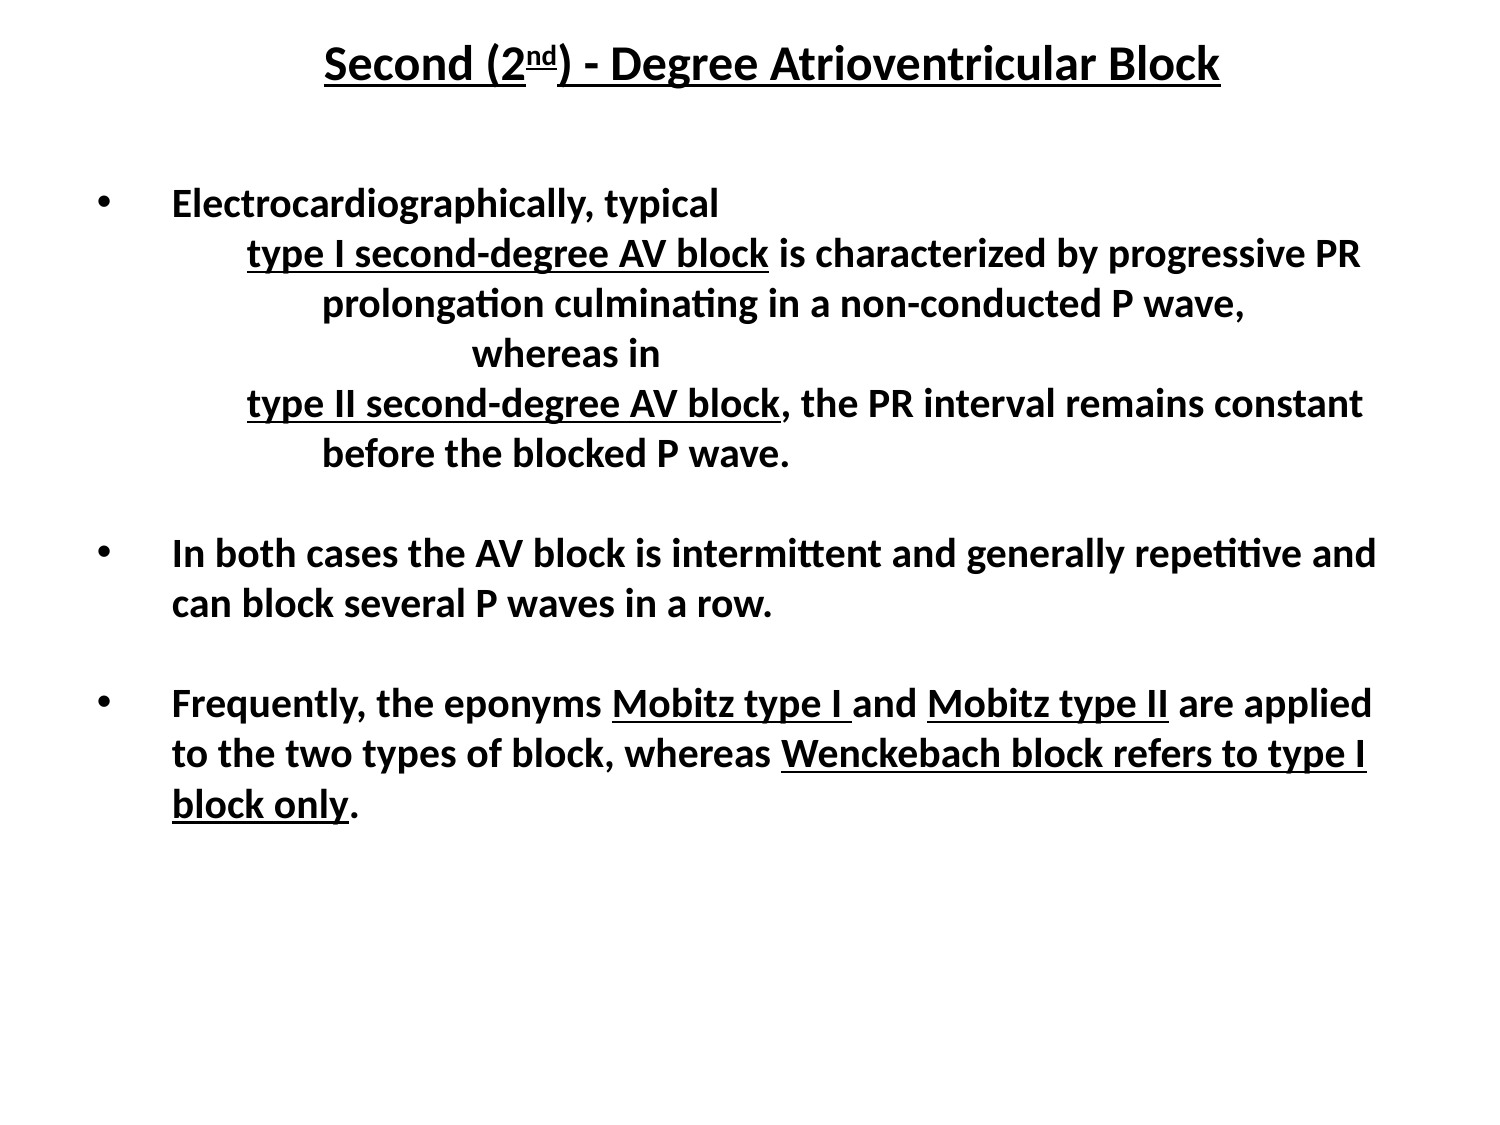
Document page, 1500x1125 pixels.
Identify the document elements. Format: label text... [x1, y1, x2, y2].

text_box Second (2nd) - Degree Atrioventricular Block [309, 23, 1236, 99]
text_box Electrocardiographically, typical type I second-degree AV block is characterized by progressive PR prolongation culminating in a non-conducted P wave, whereas in type II second-degree AV block, the PR interval remains constant before the blocked P wave. In both cases the AV block is intermittent and generally repetitive and can block several P waves in a row. Frequently, the eponyms Mobitz type I and Mobitz type II are applied to the two types of block, whereas Wenckebach block refers to type I block only. [82, 168, 1395, 834]
